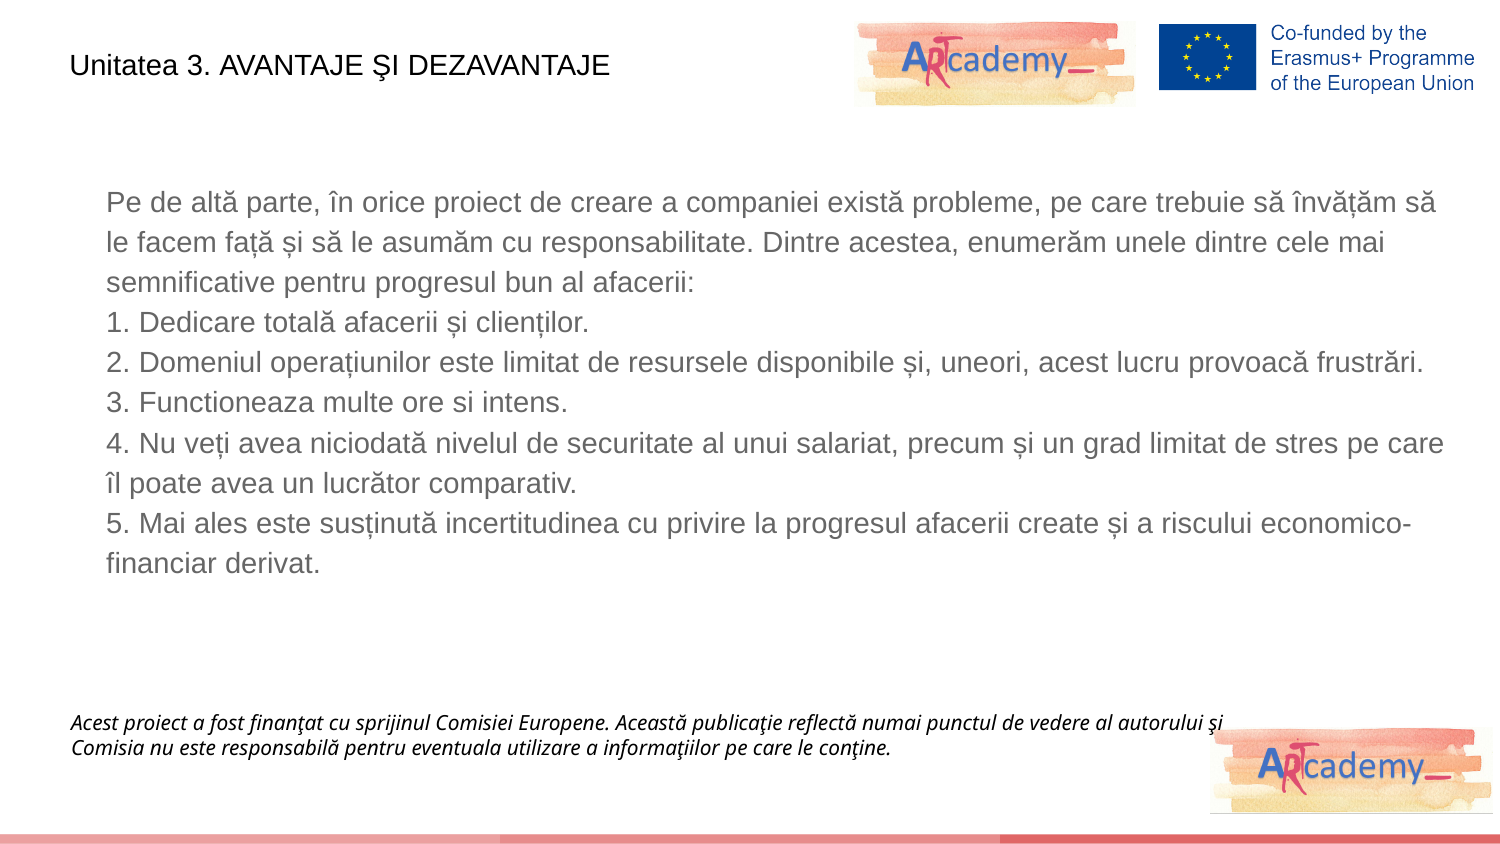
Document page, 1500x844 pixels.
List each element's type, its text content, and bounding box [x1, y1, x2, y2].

picture [1210, 709, 1493, 844]
text_box Unitatea 3. AVANTAJE ŞI DEZAVANTAJE [54, 39, 716, 89]
picture [1158, 24, 1474, 94]
text_box Acest proiect a fost finanţat cu sprijinul Comisiei Europene. Această publicaţie reflectă numai punctul de vedere al autorului şi Comisia nu este responsabilă pentru eventuala utilizare a informaţiilor pe care le conţine. [56, 701, 1265, 767]
list Pe de altă parte, în orice proiect de creare a companiei există probleme, pe care trebuie să învățăm să le facem față și să le asumăm cu responsabilitate. Dintre acestea, enumerăm unele dintre cele mai semnificative pentru progresul bun al afacerii: 1. Dedicare totală afacerii și clienților. 2. Domeniul operațiunilor este limitat de resursele disponibile și, uneori, acest lucru provoacă frustrări. 3. Functioneaza multe ore si intens. 4. Nu veți avea niciodată nivelul de securitate al unui salariat, precum și un grad limitat de stres pe care îl poate avea un lucrător comparativ. 5. Mai ales este susținută incertitudinea cu privire la progresul afacerii create și a riscului economico-financiar derivat. [16, 162, 1474, 734]
picture [854, 2, 1137, 138]
